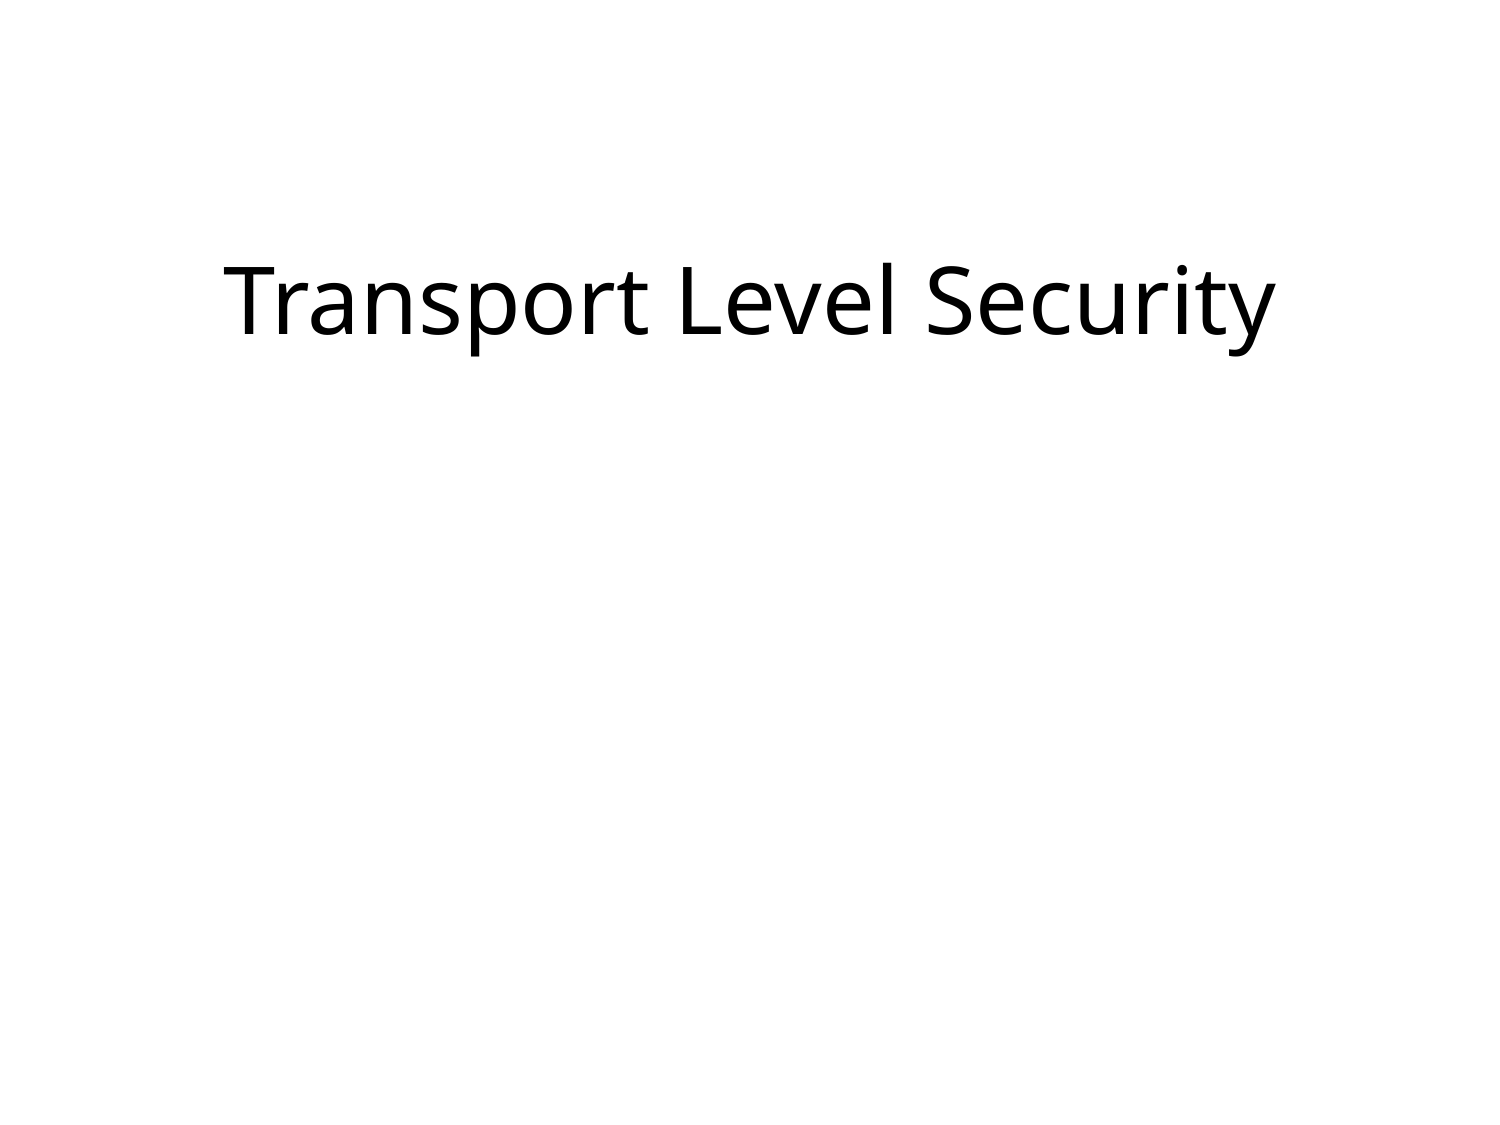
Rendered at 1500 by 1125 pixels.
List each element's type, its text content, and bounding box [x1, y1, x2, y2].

title Transport Level Security [187, 184, 1313, 576]
